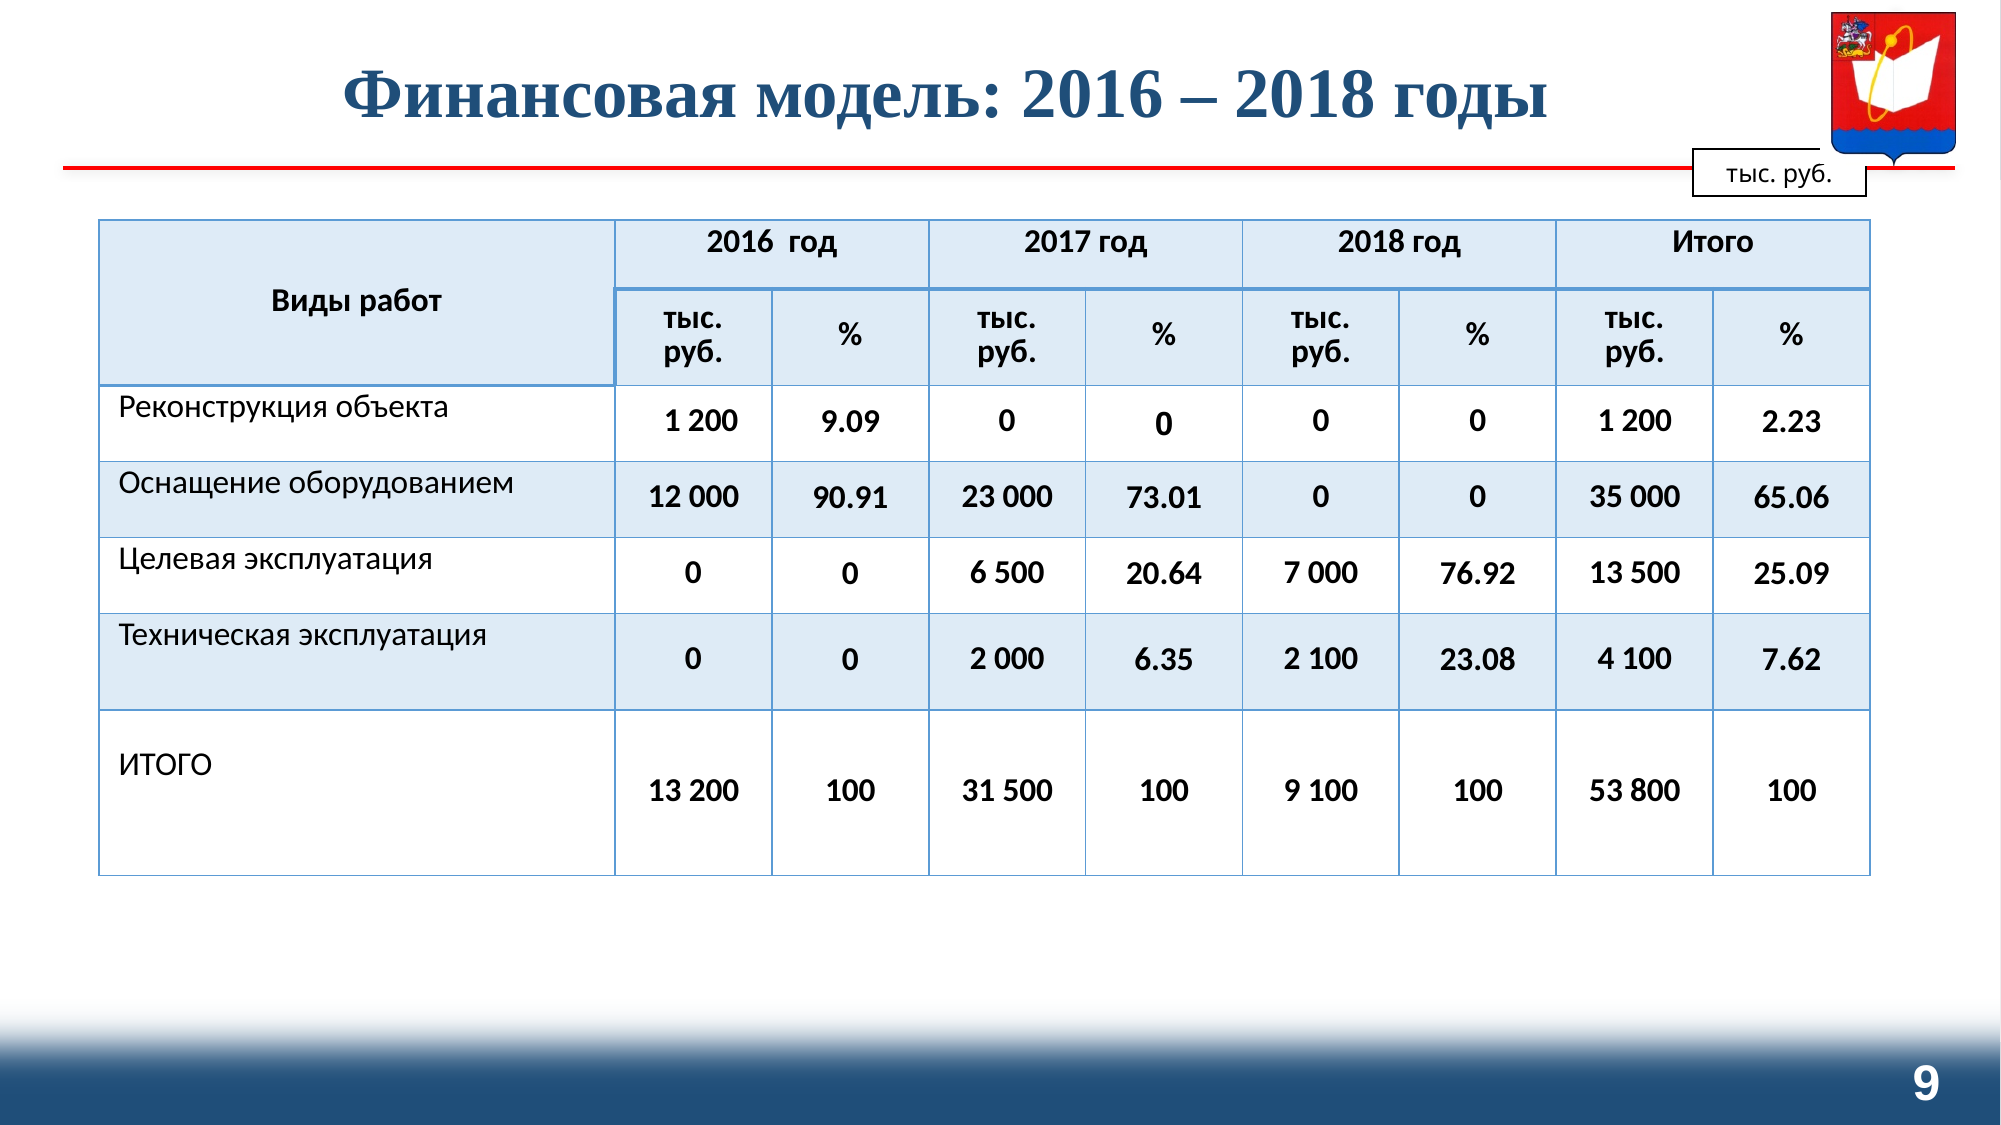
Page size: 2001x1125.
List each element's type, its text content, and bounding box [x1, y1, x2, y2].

table_cell 23 000 [930, 462, 1085, 537]
table_cell 1 200 [1557, 386, 1712, 461]
table_cell 0 [1243, 462, 1398, 537]
table_header 2018 год [1243, 221, 1555, 287]
table_cell 31 500 [930, 711, 1085, 875]
table_cell 9 100 [1243, 711, 1398, 875]
table_cell 7 000 [1243, 538, 1398, 613]
table_cell 100 [773, 711, 928, 875]
title Финансовая модель: 2016 – 2018 годы [27, 48, 1820, 164]
table_cell тыс. руб. [930, 291, 1085, 385]
table_cell 12 000 [616, 462, 771, 537]
table_cell % [1714, 291, 1869, 385]
table_cell Техническая эксплуатация [100, 614, 614, 709]
table_cell 35 000 [1557, 462, 1712, 537]
table_header 2016 год [616, 221, 928, 287]
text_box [1820, 12, 2000, 166]
table_cell 0 [773, 538, 928, 613]
table_cell 100 [1714, 711, 1869, 875]
table_cell ИТОГО [100, 711, 614, 875]
table_cell 0 [1086, 386, 1242, 461]
table_header 2017 год [930, 221, 1242, 287]
table_cell 0 [1400, 386, 1555, 461]
picture [0, 999, 2000, 1125]
text_box тыс. руб. [1692, 164, 1867, 197]
table_header Виды работ [100, 221, 614, 384]
table_cell 23.08 [1400, 614, 1555, 709]
table_cell Целевая эксплуатация [100, 538, 614, 613]
table_cell % [1086, 291, 1242, 385]
slide_number 9 [1897, 1042, 2000, 1125]
table_header Итого [1557, 221, 1869, 287]
table_cell 9.09 [773, 386, 928, 461]
table_cell 0 [1243, 386, 1398, 461]
table_cell 100 [1400, 711, 1555, 875]
table_cell 100 [1086, 711, 1242, 875]
table_cell 90.91 [773, 462, 928, 537]
table_cell тыс. руб. [617, 291, 771, 385]
table_cell 76.92 [1400, 538, 1555, 613]
table_cell 0 [930, 386, 1085, 461]
table_cell % [773, 291, 928, 385]
table_cell тыс. руб. [1557, 291, 1712, 385]
table_cell 7.62 [1714, 614, 1869, 709]
table_cell % [1400, 291, 1555, 385]
table_cell 25.09 [1714, 538, 1869, 613]
table_cell Реконструкция объекта [100, 387, 614, 461]
table_cell 73.01 [1086, 462, 1242, 537]
table_cell 2 100 [1243, 614, 1398, 709]
table_cell 1 200 [616, 386, 771, 461]
table_cell 53 800 [1557, 711, 1712, 875]
table_cell 13 200 [616, 711, 771, 875]
table_cell тыс. руб. [1243, 291, 1398, 385]
table_cell 4 100 [1557, 614, 1712, 709]
table_cell 65.06 [1714, 462, 1869, 537]
table_cell 6 500 [930, 538, 1085, 613]
table_cell 0 [1400, 462, 1555, 537]
table_cell 2 000 [930, 614, 1085, 709]
table_cell 20.64 [1086, 538, 1242, 613]
table_cell Оснащение оборудованием [100, 462, 614, 537]
table_cell 0 [616, 538, 771, 613]
table_cell 2.23 [1714, 386, 1869, 461]
table_cell 0 [773, 614, 928, 709]
table_cell 0 [616, 614, 771, 709]
table_cell 13 500 [1557, 538, 1712, 613]
table_cell 6.35 [1086, 614, 1242, 709]
